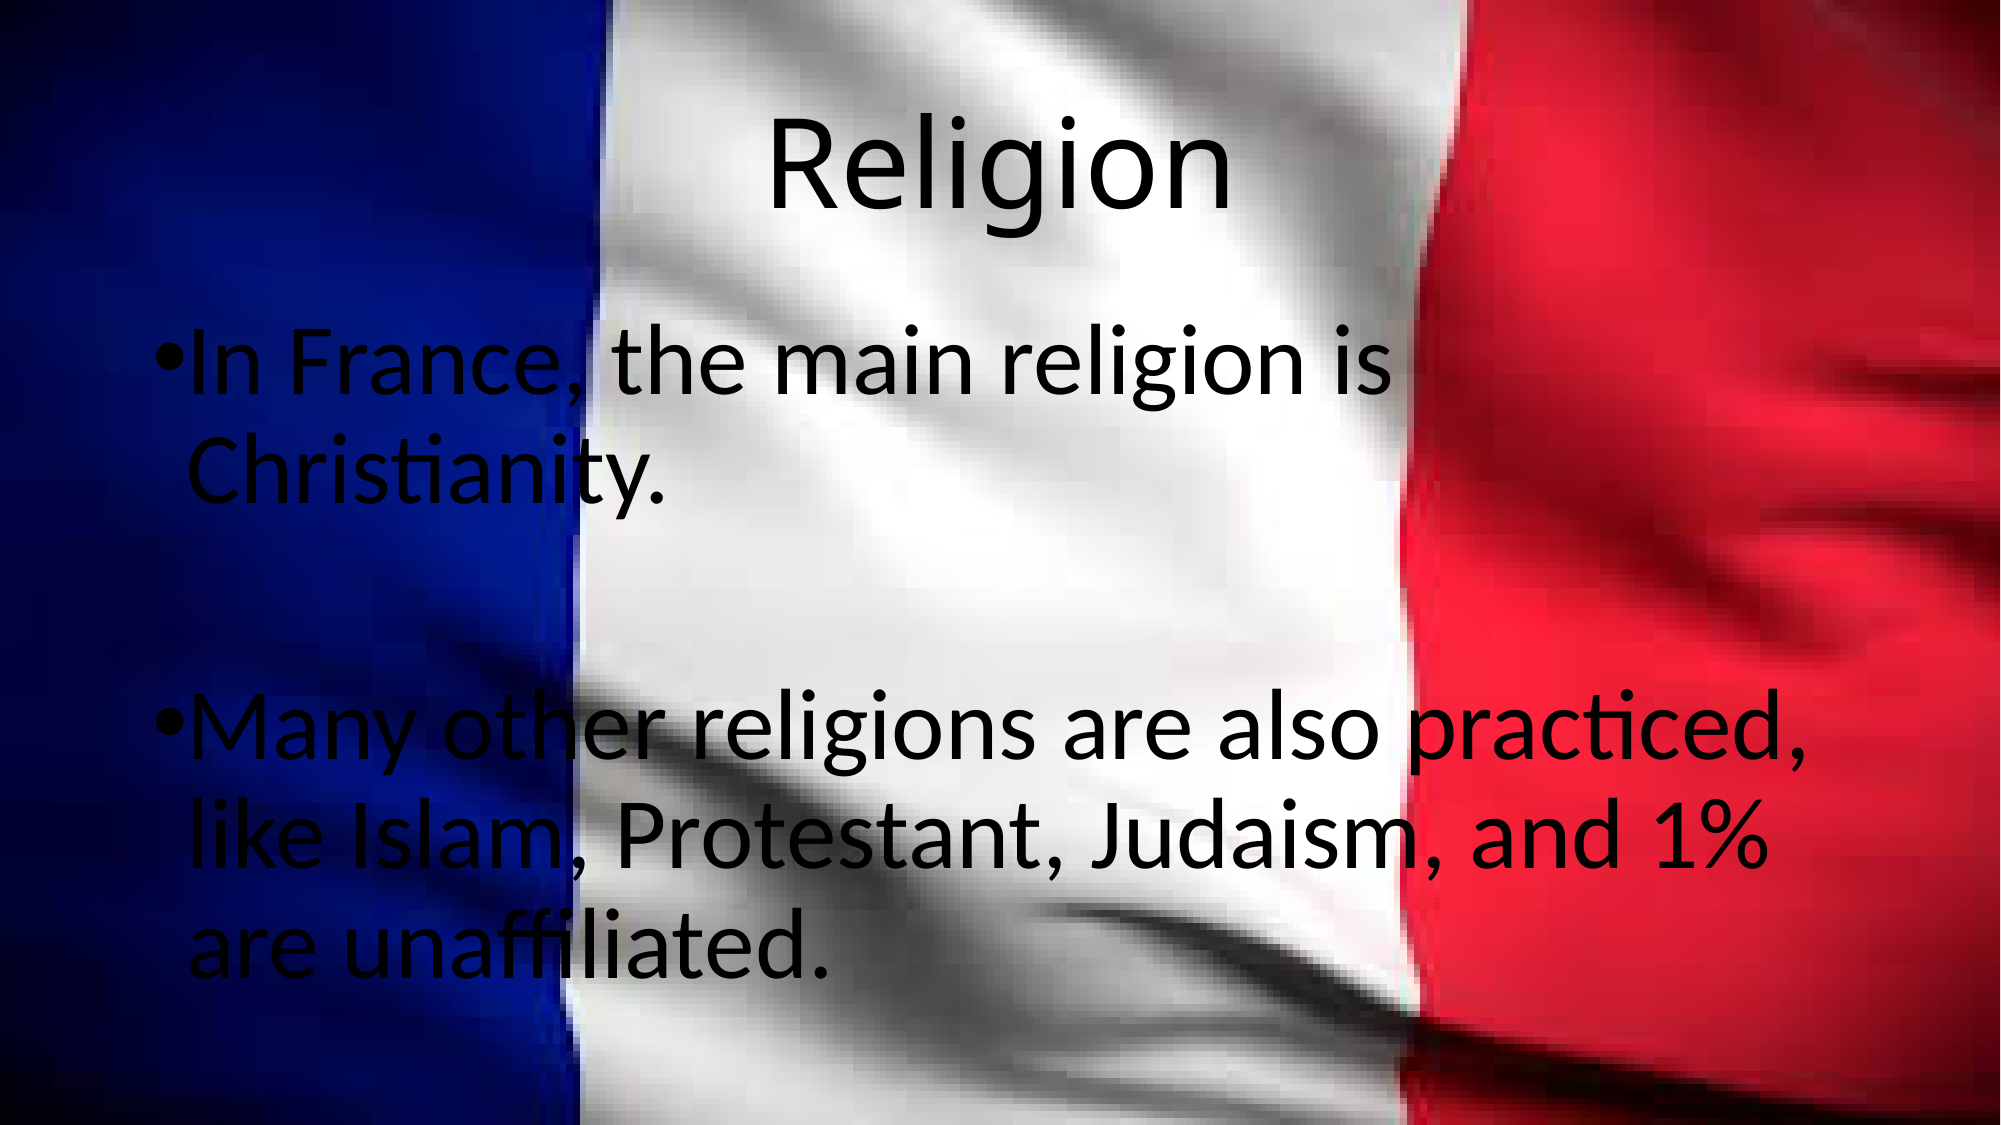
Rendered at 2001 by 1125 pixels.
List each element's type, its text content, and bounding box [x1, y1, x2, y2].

picture [0, 0, 2001, 1125]
title Religion [137, 59, 1863, 278]
list In France, the main religion is Christianity. Many other religions are also practiced, like Islam, Protestant, Judaism, and 1% are unaffiliated. [137, 299, 1863, 1014]
